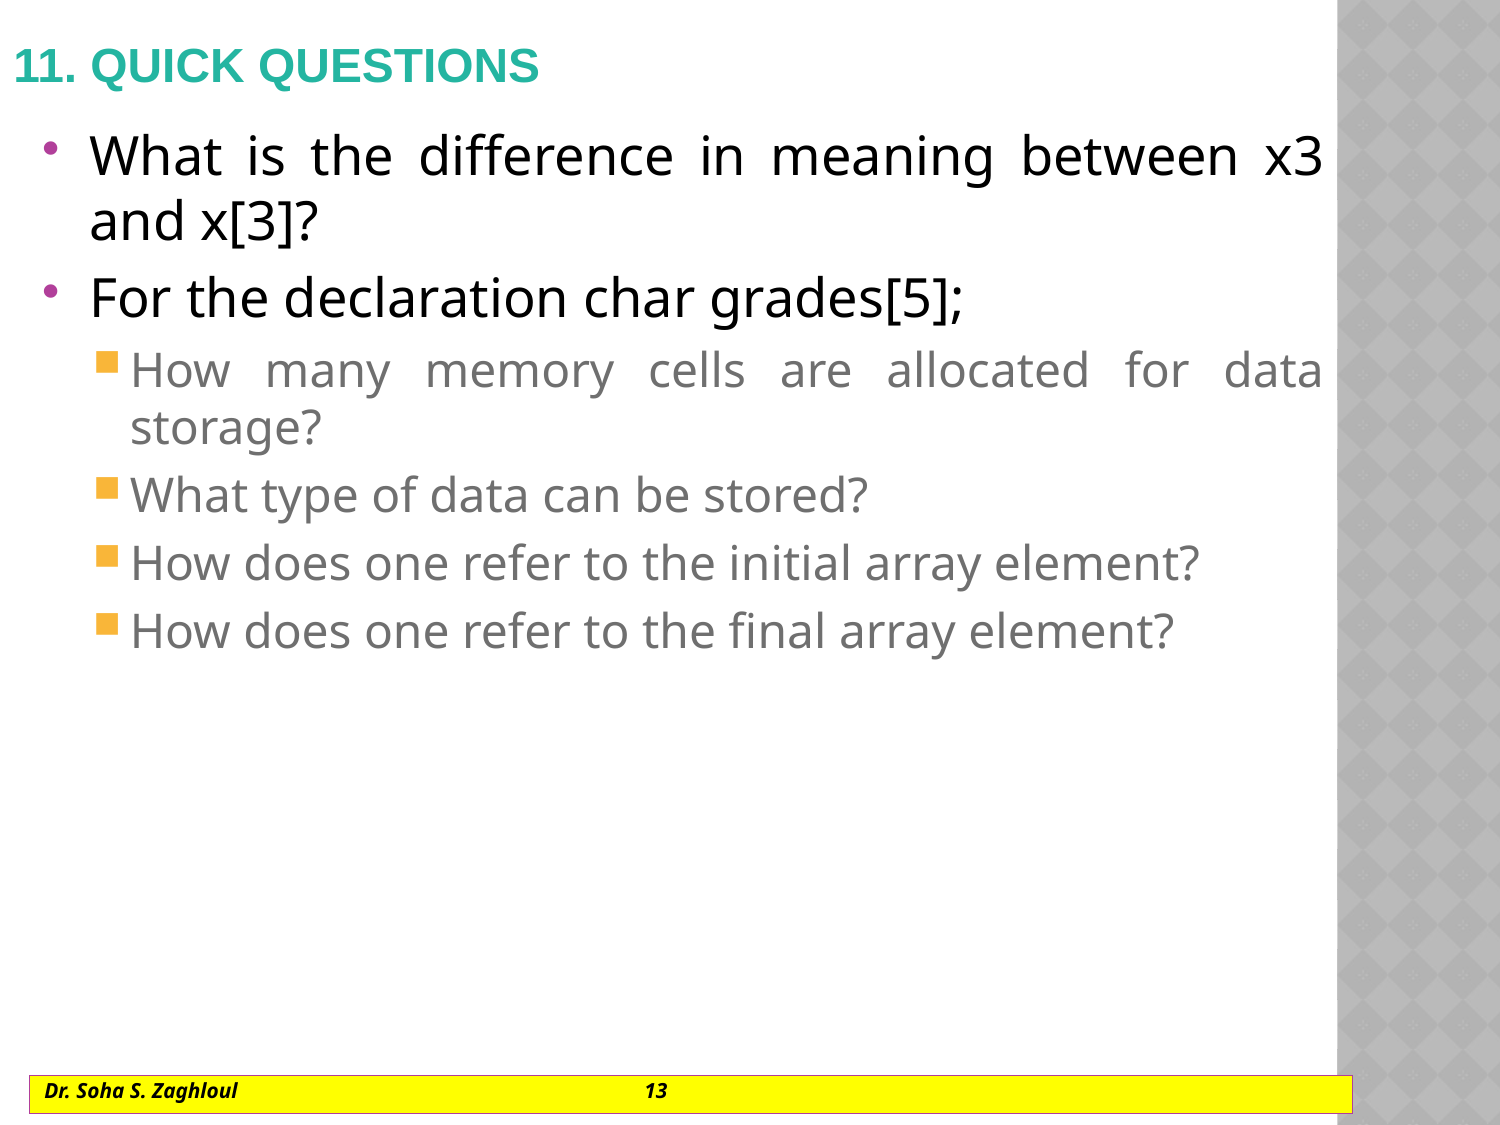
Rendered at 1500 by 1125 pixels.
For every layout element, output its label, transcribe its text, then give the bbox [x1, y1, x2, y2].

title 11. Quick questions [5, 19, 1341, 93]
text_box Dr. Soha S. Zaghloul 13 [29, 1075, 1353, 1114]
list What is the difference in meaning between x3 and x[3]? For the declaration char grades[5]; How many memory cells are allocated for data storage? What type of data can be stored? How does one refer to the initial array element? How does one refer to the final array element? [29, 113, 1341, 1059]
